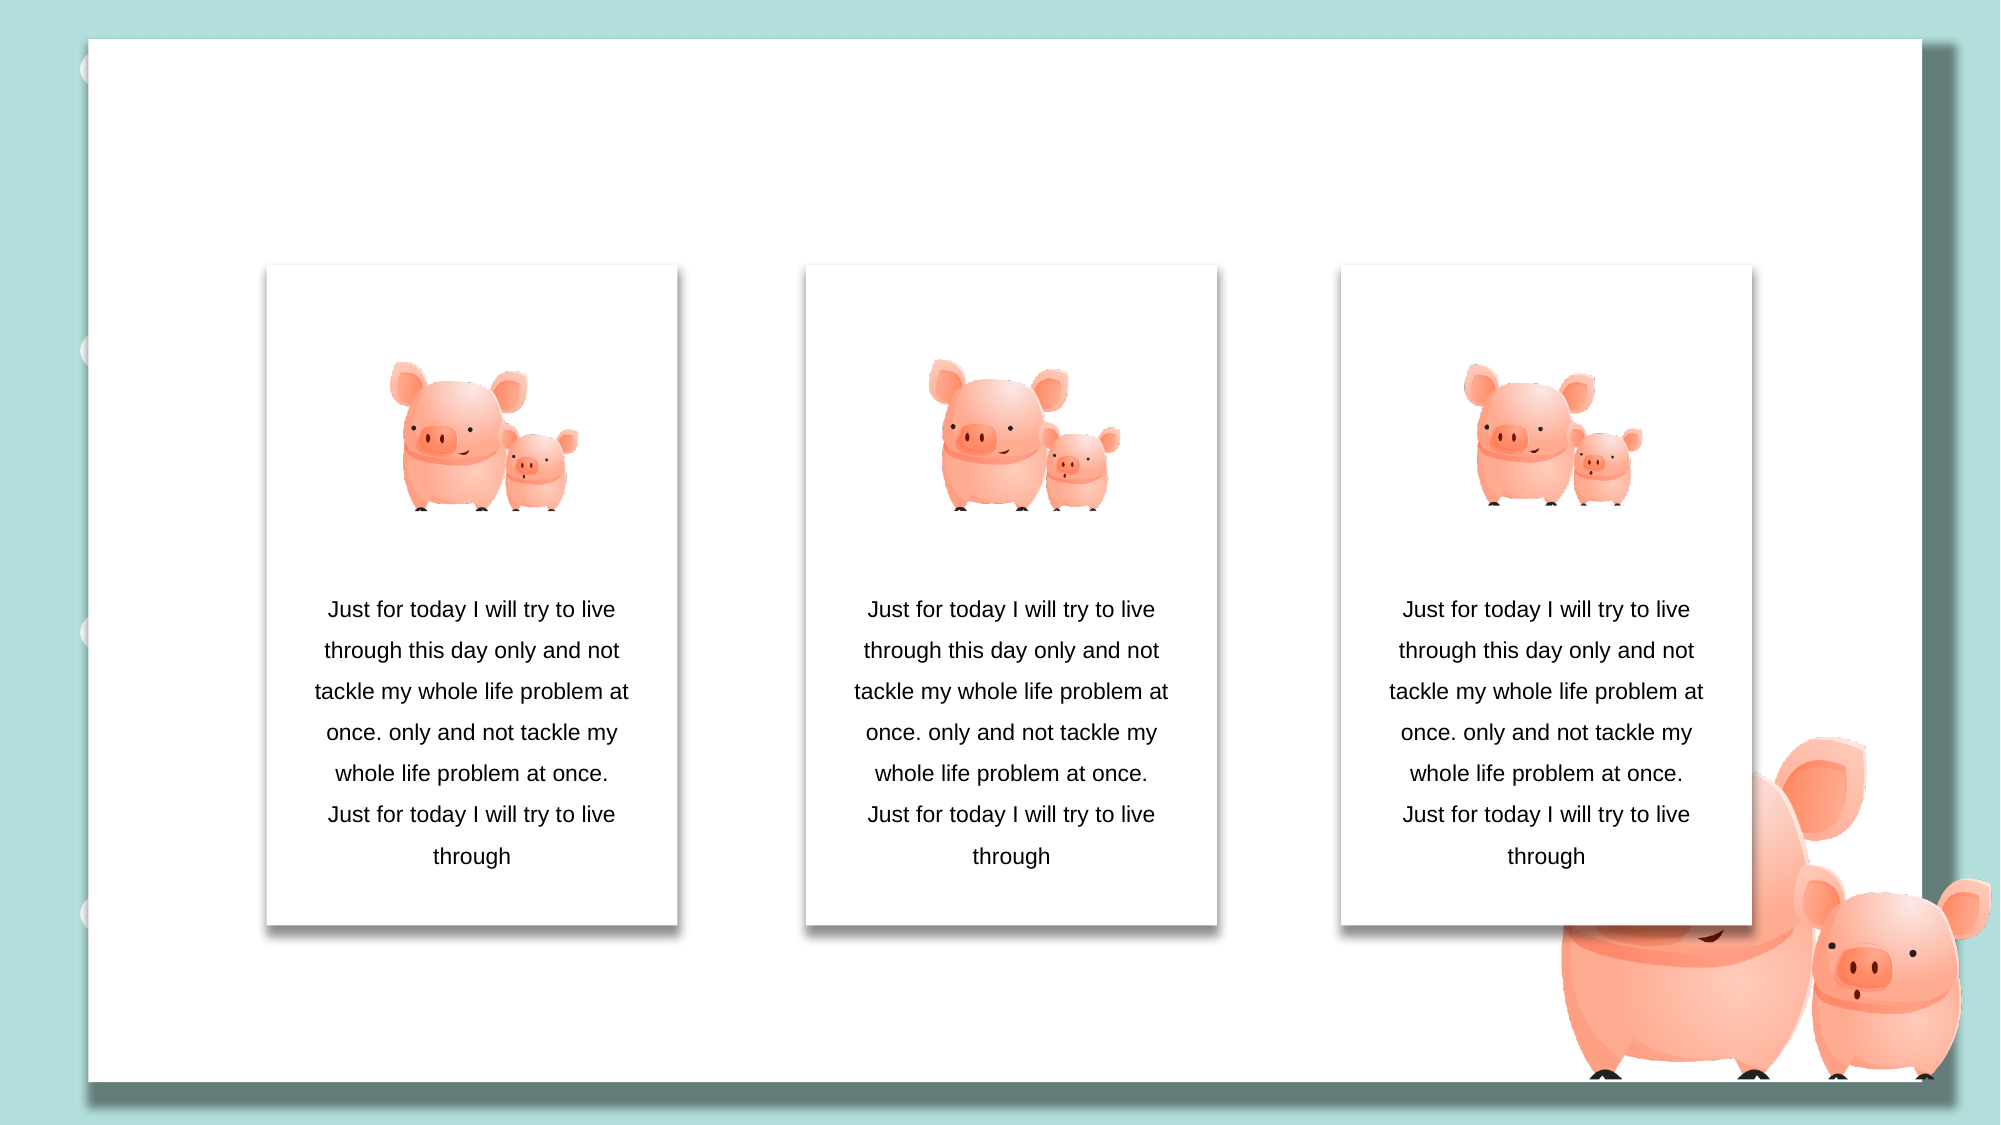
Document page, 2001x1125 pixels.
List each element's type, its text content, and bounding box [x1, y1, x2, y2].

text_box [266, 264, 678, 926]
picture [0, 0, 2001, 1125]
text_box Just for today I will try to live through this day only and not tackle my whole life problem at once. only and not tackle my whole life problem at once. Just for today I will try to live through [1372, 573, 1721, 876]
text_box Just for today I will try to live through this day only and not tackle my whole life problem at once. only and not tackle my whole life problem at once. Just for today I will try to live through [298, 573, 646, 876]
text_box Just for today I will try to live through this day only and not tackle my whole life problem at once. only and not tackle my whole life problem at once. Just for today I will try to live through [837, 573, 1186, 876]
text_box [87, 38, 1923, 1083]
text_box [805, 264, 1218, 926]
text_box [1340, 264, 1753, 926]
